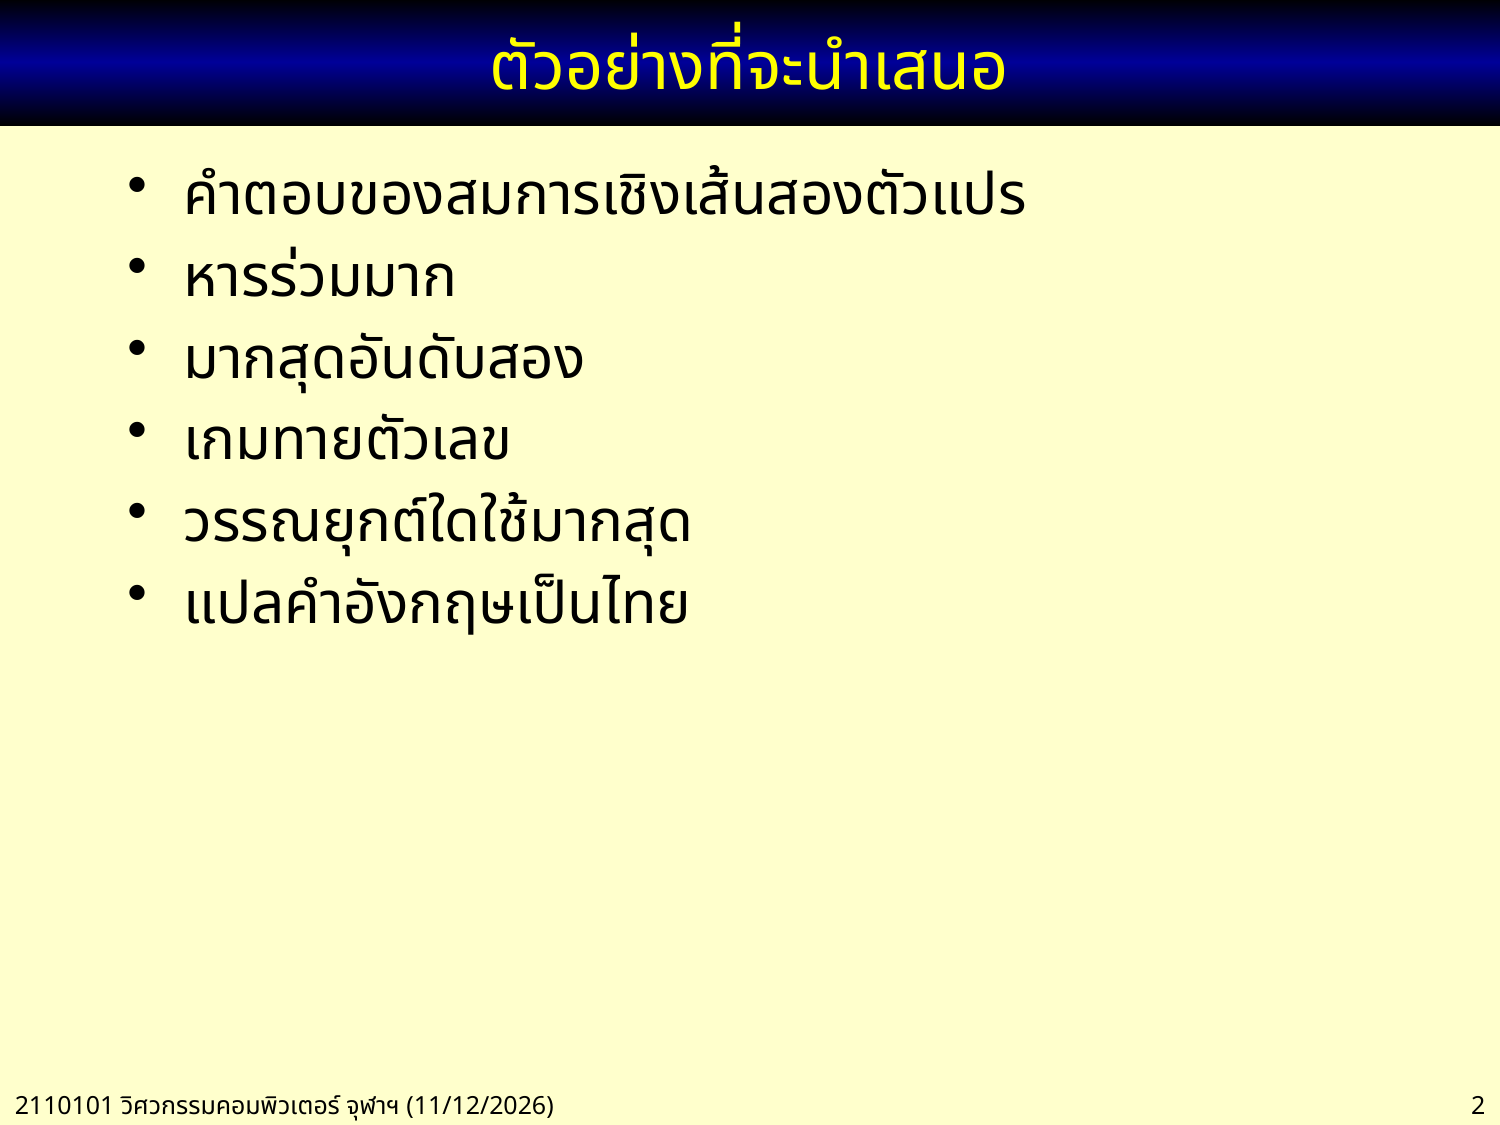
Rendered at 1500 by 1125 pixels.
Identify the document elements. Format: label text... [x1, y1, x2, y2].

title ตัวอย่างที่จะนำเสนอ [0, 0, 1500, 126]
list คำตอบของสมการเชิงเส้นสองตัวแปร หารร่วมมาก มากสุดอันดับสอง เกมทายตัวเลข วรรณยุกต์ใดใช้มากสุด แปลคำอังกฤษเป็นไทย [112, 148, 1412, 987]
